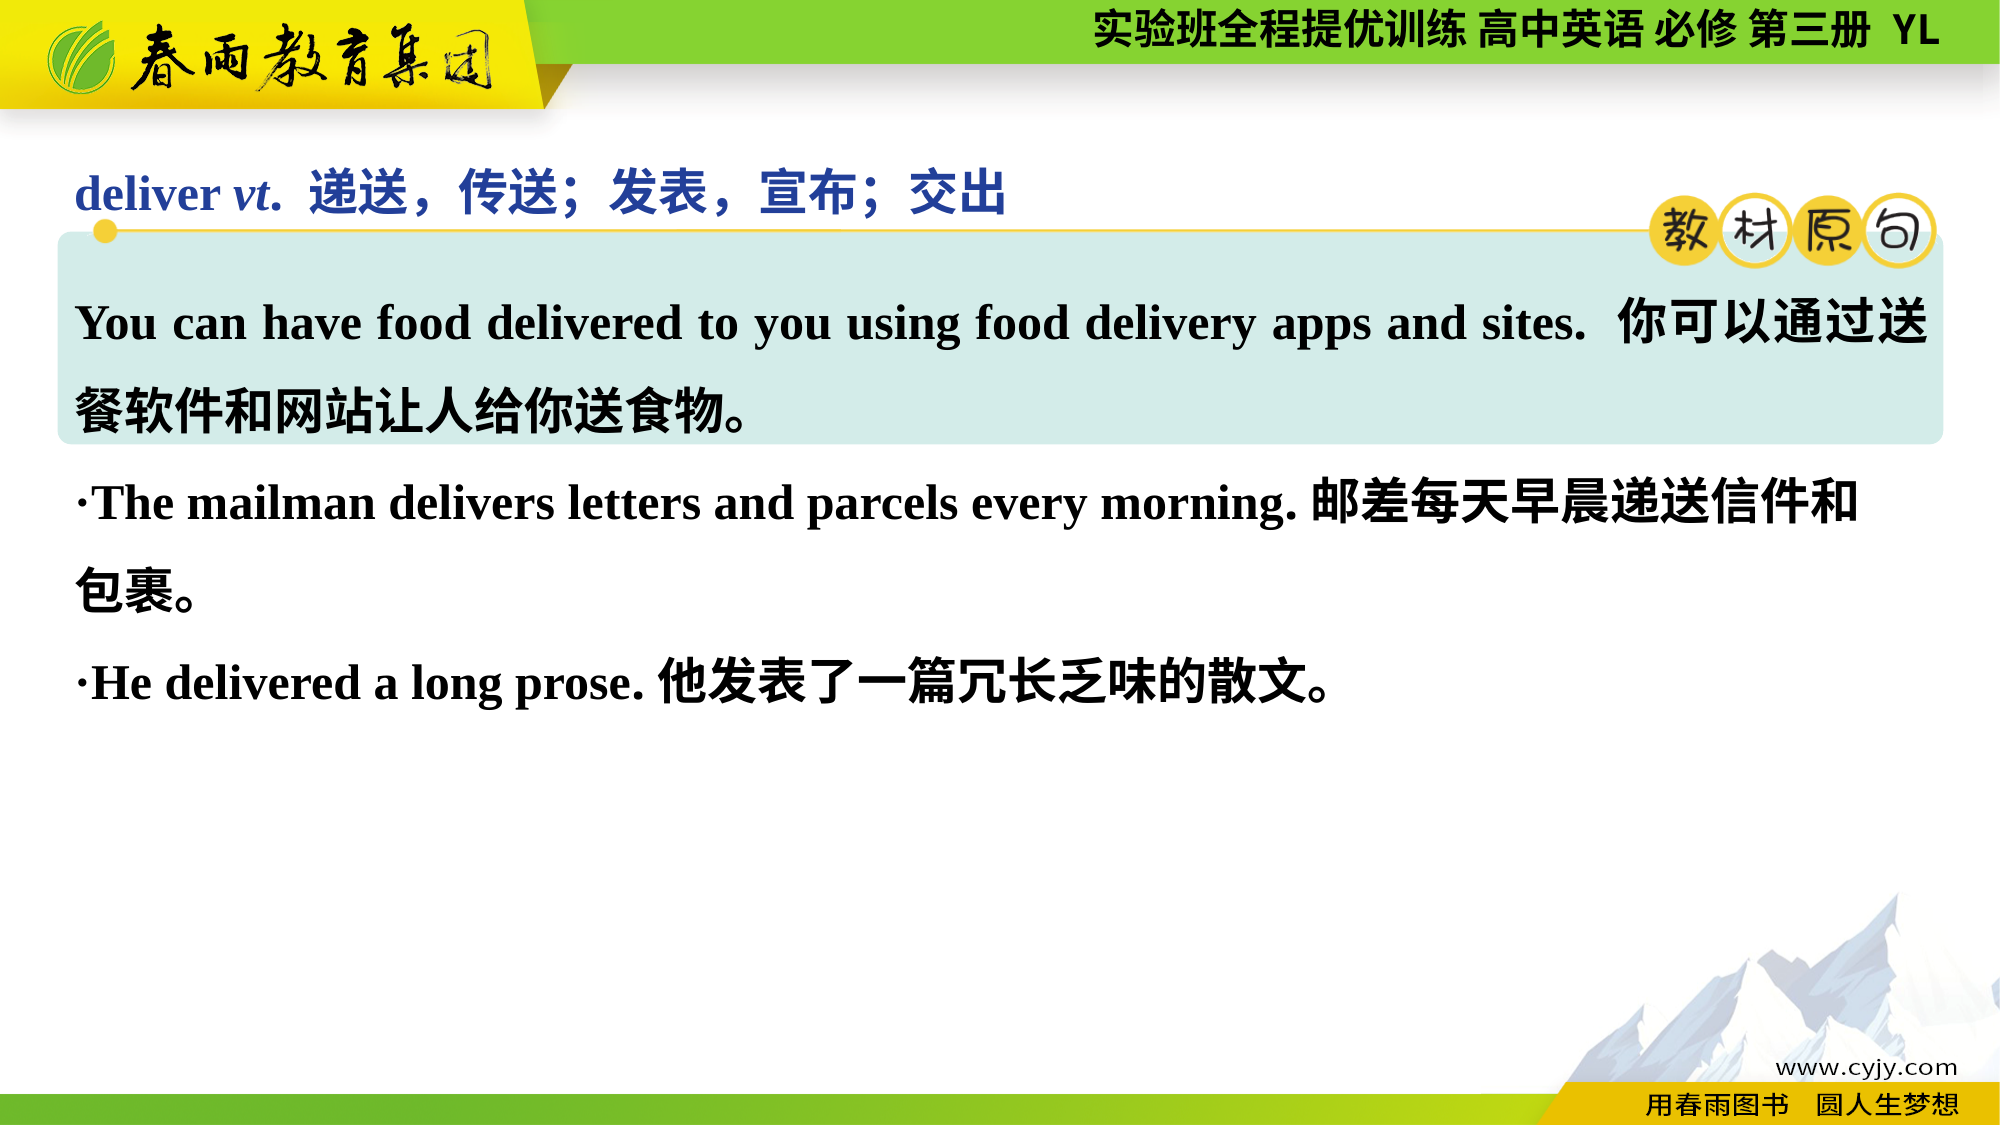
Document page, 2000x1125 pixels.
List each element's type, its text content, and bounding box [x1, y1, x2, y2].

list deliver vt. 递送，传送；发表，宣布；交出 You can have food delivered to you using food delivery apps and sites. 你可以通过送餐软件和网站让人给你送食物。 ·The mailman delivers letters and parcels every morning.邮差每天早晨递送信件和 包裹。 ·He delivered a long prose.他发表了一篇冗长乏味的散文。 [59, 122, 1944, 723]
picture [0, 0, 2000, 1125]
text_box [87, 184, 1938, 271]
